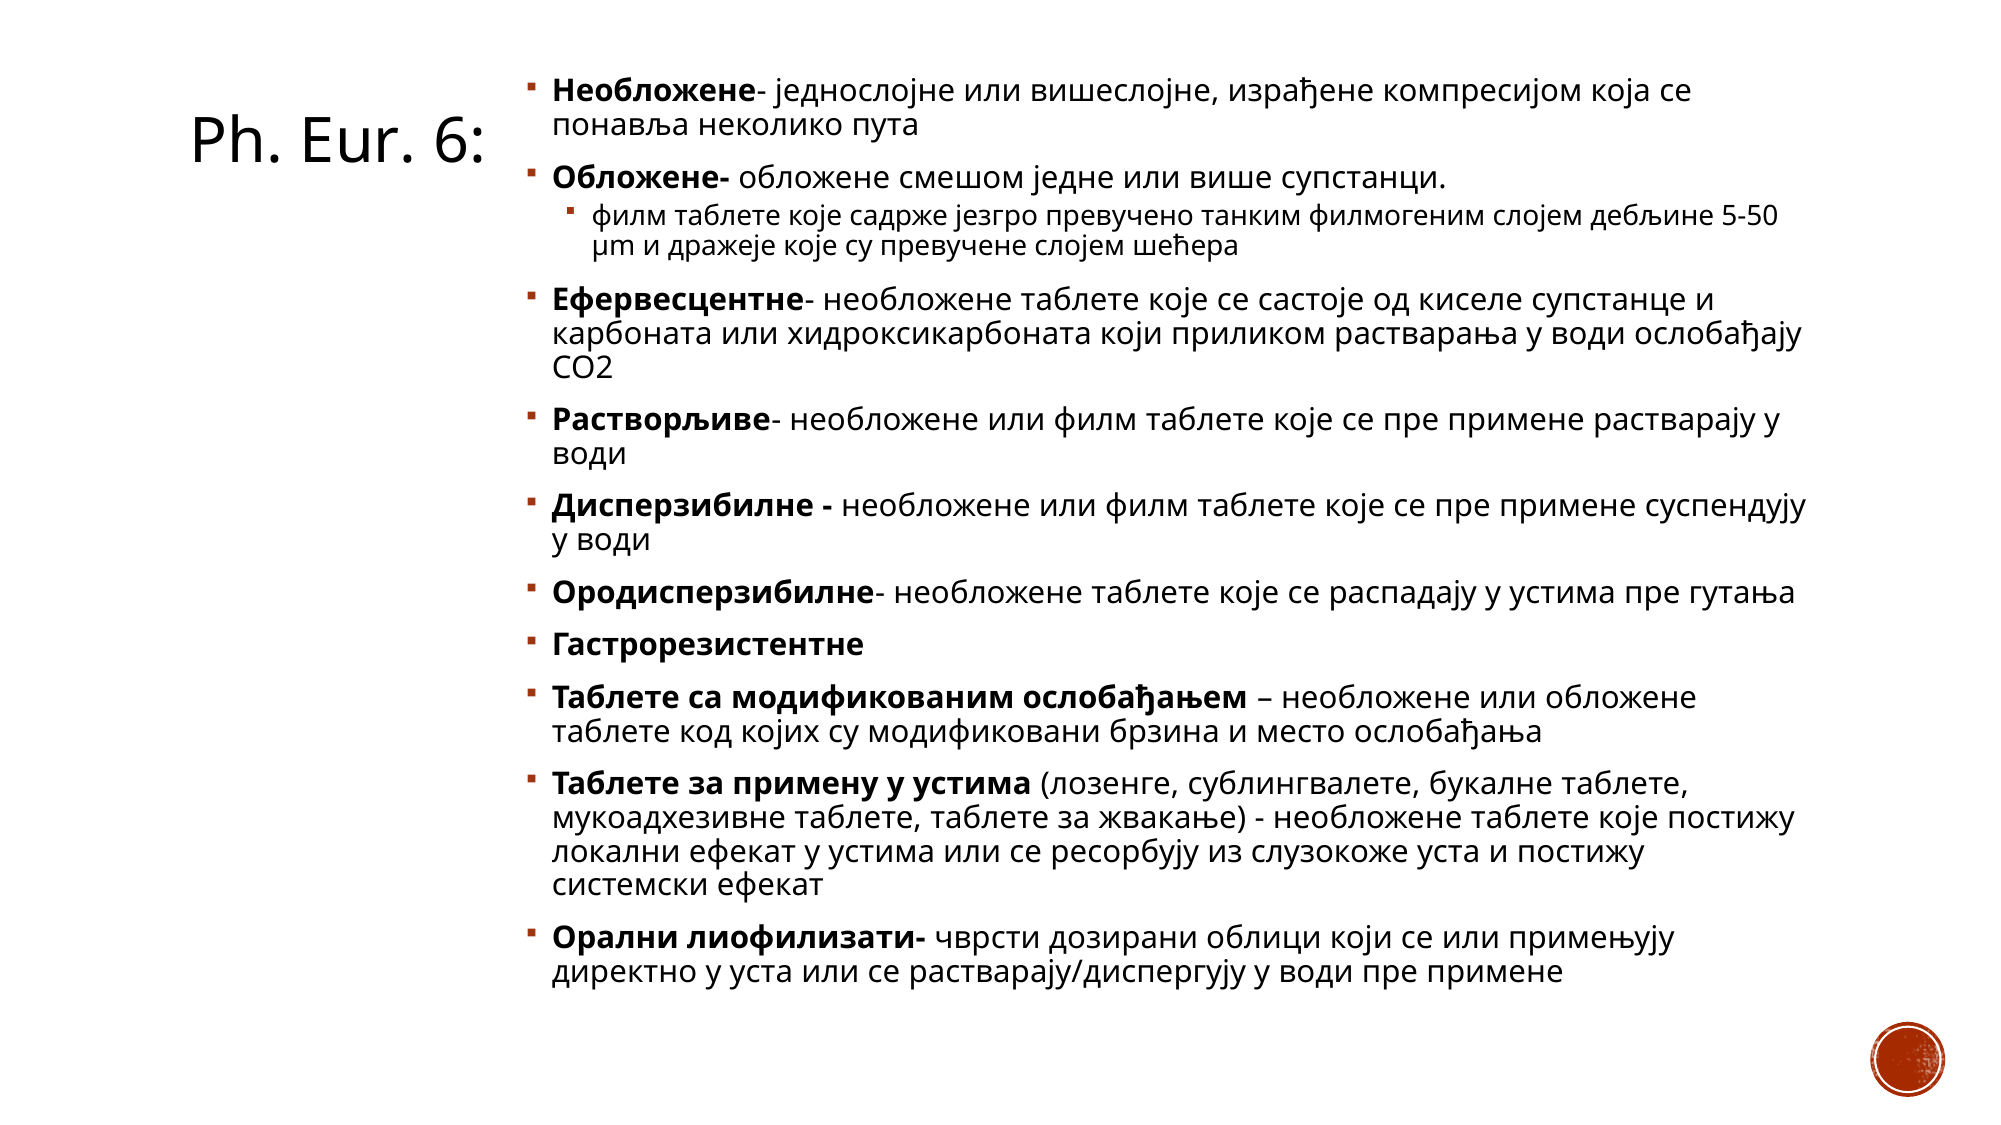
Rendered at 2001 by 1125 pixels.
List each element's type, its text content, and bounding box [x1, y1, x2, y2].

title Ph. Eur. 6: [174, 79, 510, 205]
list Необложене- једнослојне или вишеслојне, израђене компресијом која се понавља неколико пута Обложене- обложене смешом једне или више супстанци. филм таблете које садрже језгро превучено танким филмогеним слојем дебљине 5-50 µm и дражеје које су превучене слојем шећера Ефервесцентне- необложене таблете које се састоје од киселе супстанце и карбоната или хидроксикарбоната који приликом растварања у води ослобађају CO2 Растворљиве- необложене или филм таблете које се пре примене растварају у води Дисперзибилне - необложене или филм таблете које се пре примене суспендују у води Oродисперзибилне- необложене таблете које се распадају у устима пре гутања Гастрорезистентне Таблете са модификованим ослобађањем – необложене или обложене таблете код којих су модификовани брзина и место ослобађања Таблете за примену у устима (лозенге, сублингвалете, букалне таблете, мукоадхезивне таблете, таблете за жвакање) - необложене таблете које постижу локални ефекат у устима или се ресорбују из слузокоже уста и постижу системски ефекат Орални лиофилизати- чврсти дозирани облици који се или примењују директно у уста или се растварају/диспергују у води пре примене [510, 67, 1826, 1035]
